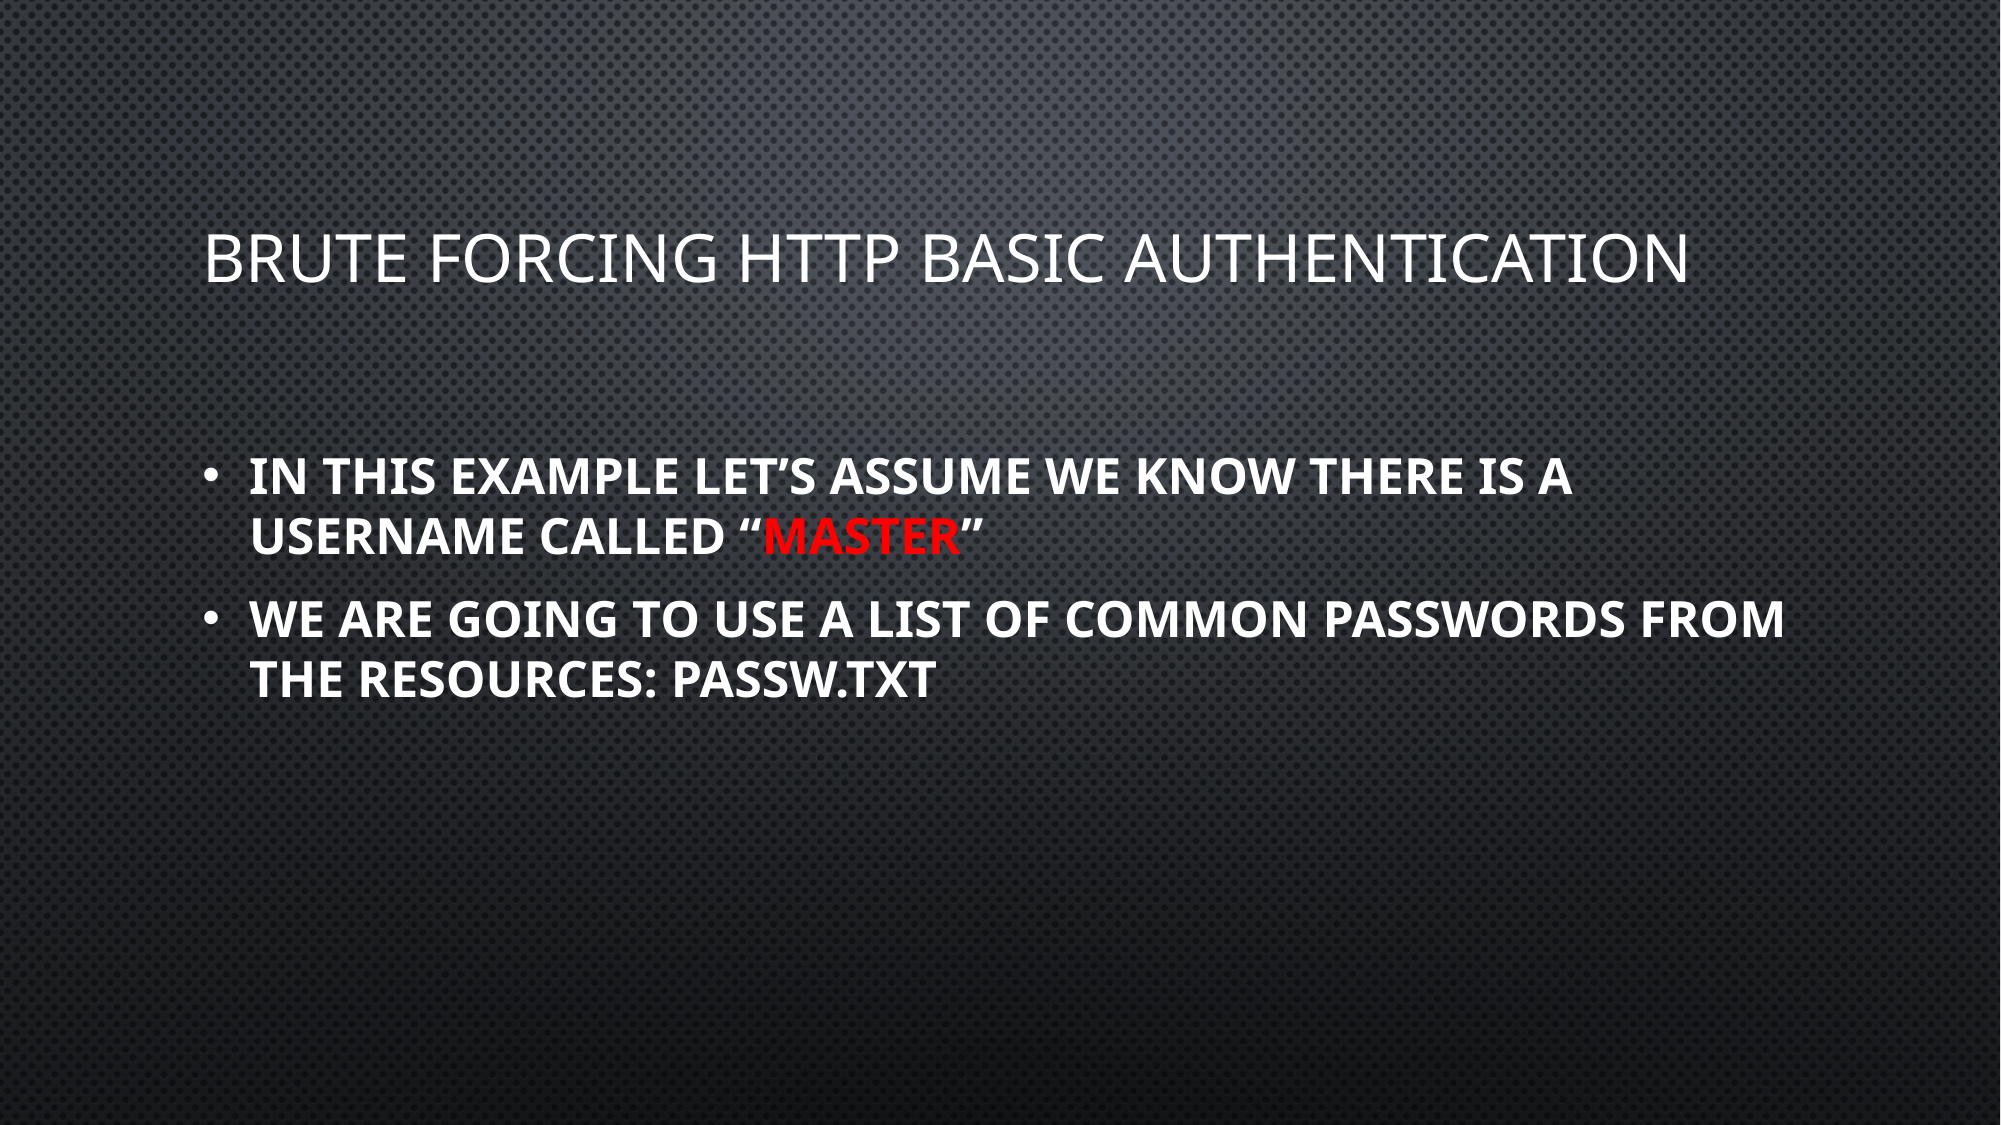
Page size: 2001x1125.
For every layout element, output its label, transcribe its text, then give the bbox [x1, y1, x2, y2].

list In this example let’s assume we know there is a username called “master” We are going to use a list of common passwords from the resources: passw.txt [187, 437, 1868, 715]
title Brute forcing HTTP Basic Authentication [187, 99, 1813, 413]
